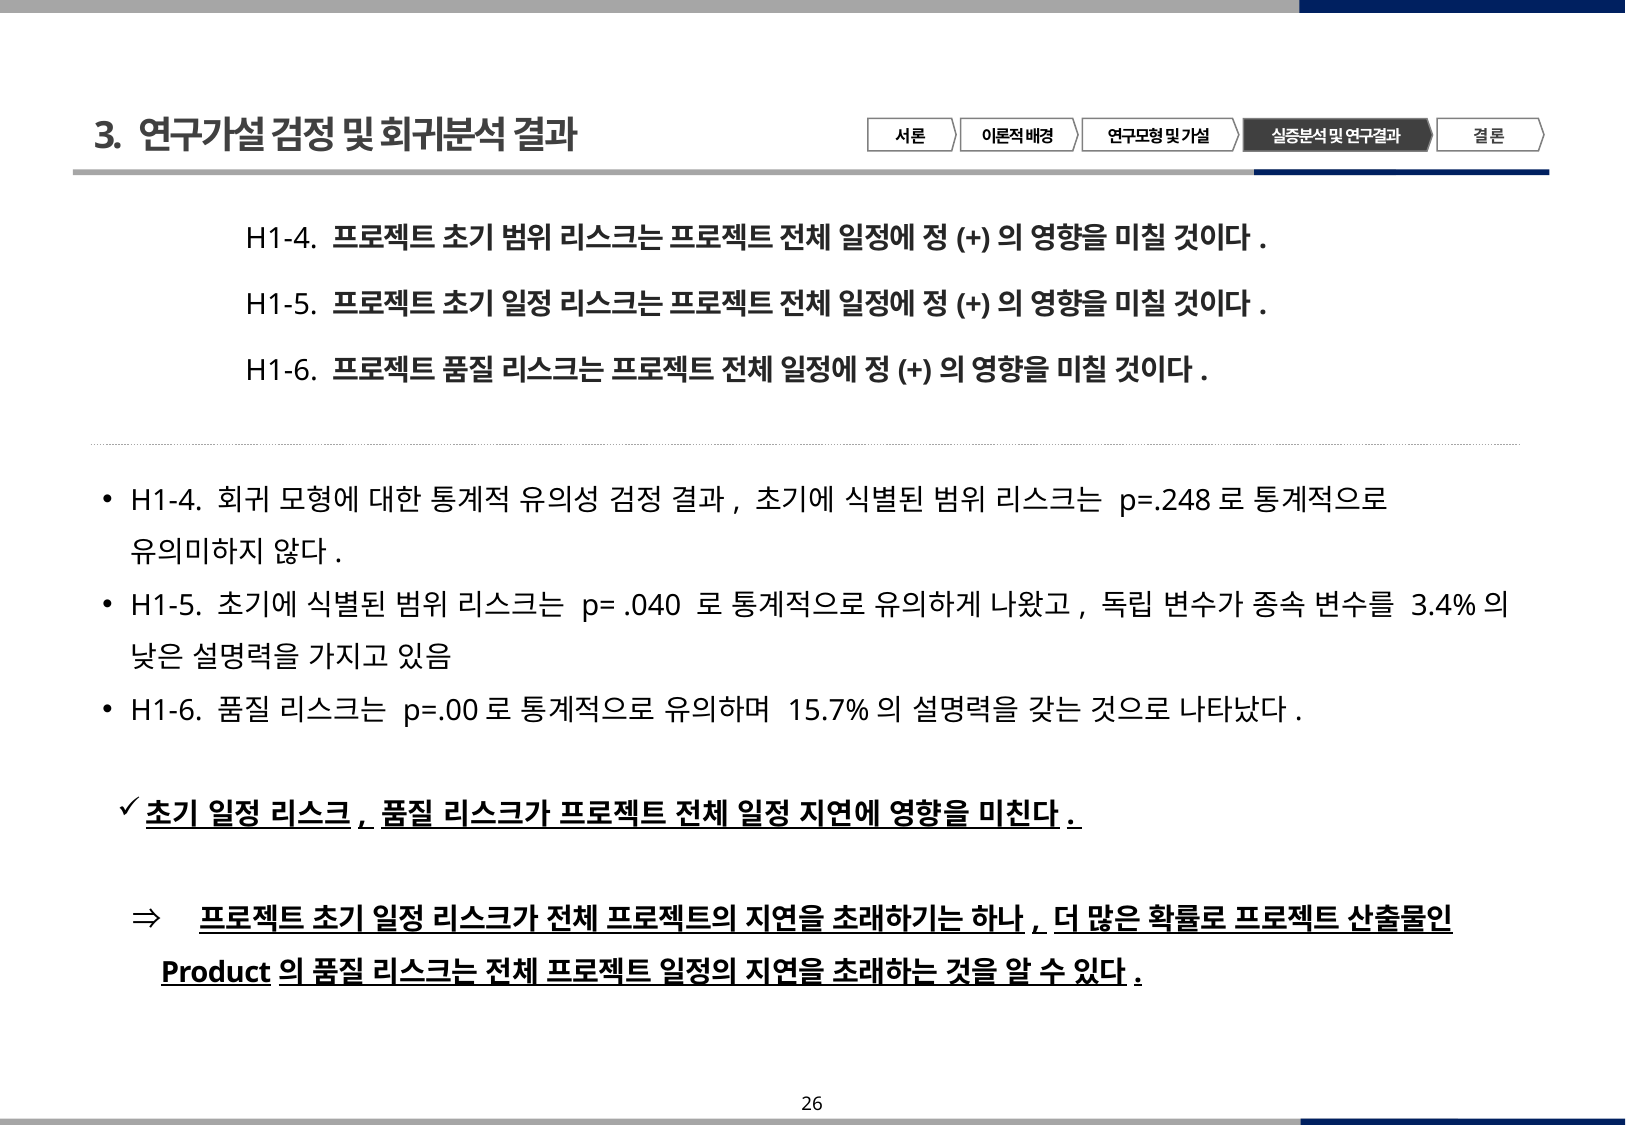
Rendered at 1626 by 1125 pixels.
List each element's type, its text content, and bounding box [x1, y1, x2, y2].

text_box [867, 118, 1544, 152]
text_box H1-4. 회귀 모형에 대한 통계적 유의성 검정 결과, 초기에 식별된 범위 리스크는 p=.248로 통계적으로 유의미하지 않다. H1-5. 초기에 식별된 범위 리스크는 p= .040 로 통계적으로 유의하게 나왔고, 독립 변수가 종속 변수를 3.4%의 낮은 설명력을 가지고 있음 H1-6. 품질 리스크는 p=.00로 통계적으로 유의하며 15.7%의 설명력을 갖는 것으로 나타났다. 초기 일정 리스크, 품질 리스크가 프로젝트 전체 일정 지연에 영향을 미친다. ⇒ 프로젝트 초기 일정 리스크가 전체 프로젝트의 지연을 초래하기는 하나, 더 많은 확률로 프로젝트 산출물인 Product의 품질 리스크는 전체 프로젝트 일정의 지연을 초래하는 것을 알 수 있다. [87, 456, 1533, 996]
text_box H1-4. 프로젝트 초기 범위 리스크는 프로젝트 전체 일정에 정(+)의 영향을 미칠 것이다. [223, 205, 1594, 262]
text_box H1-5. 프로젝트 초기 일정 리스크는 프로젝트 전체 일정에 정(+)의 영향을 미칠 것이다. [223, 270, 1594, 328]
text_box H1-6. 프로젝트 품질 리스크는 프로젝트 전체 일정에 정(+)의 영향을 미칠 것이다. [223, 336, 1625, 394]
text_box 3. 연구가설 검정 및 회귀분석 결과 [78, 91, 1544, 166]
